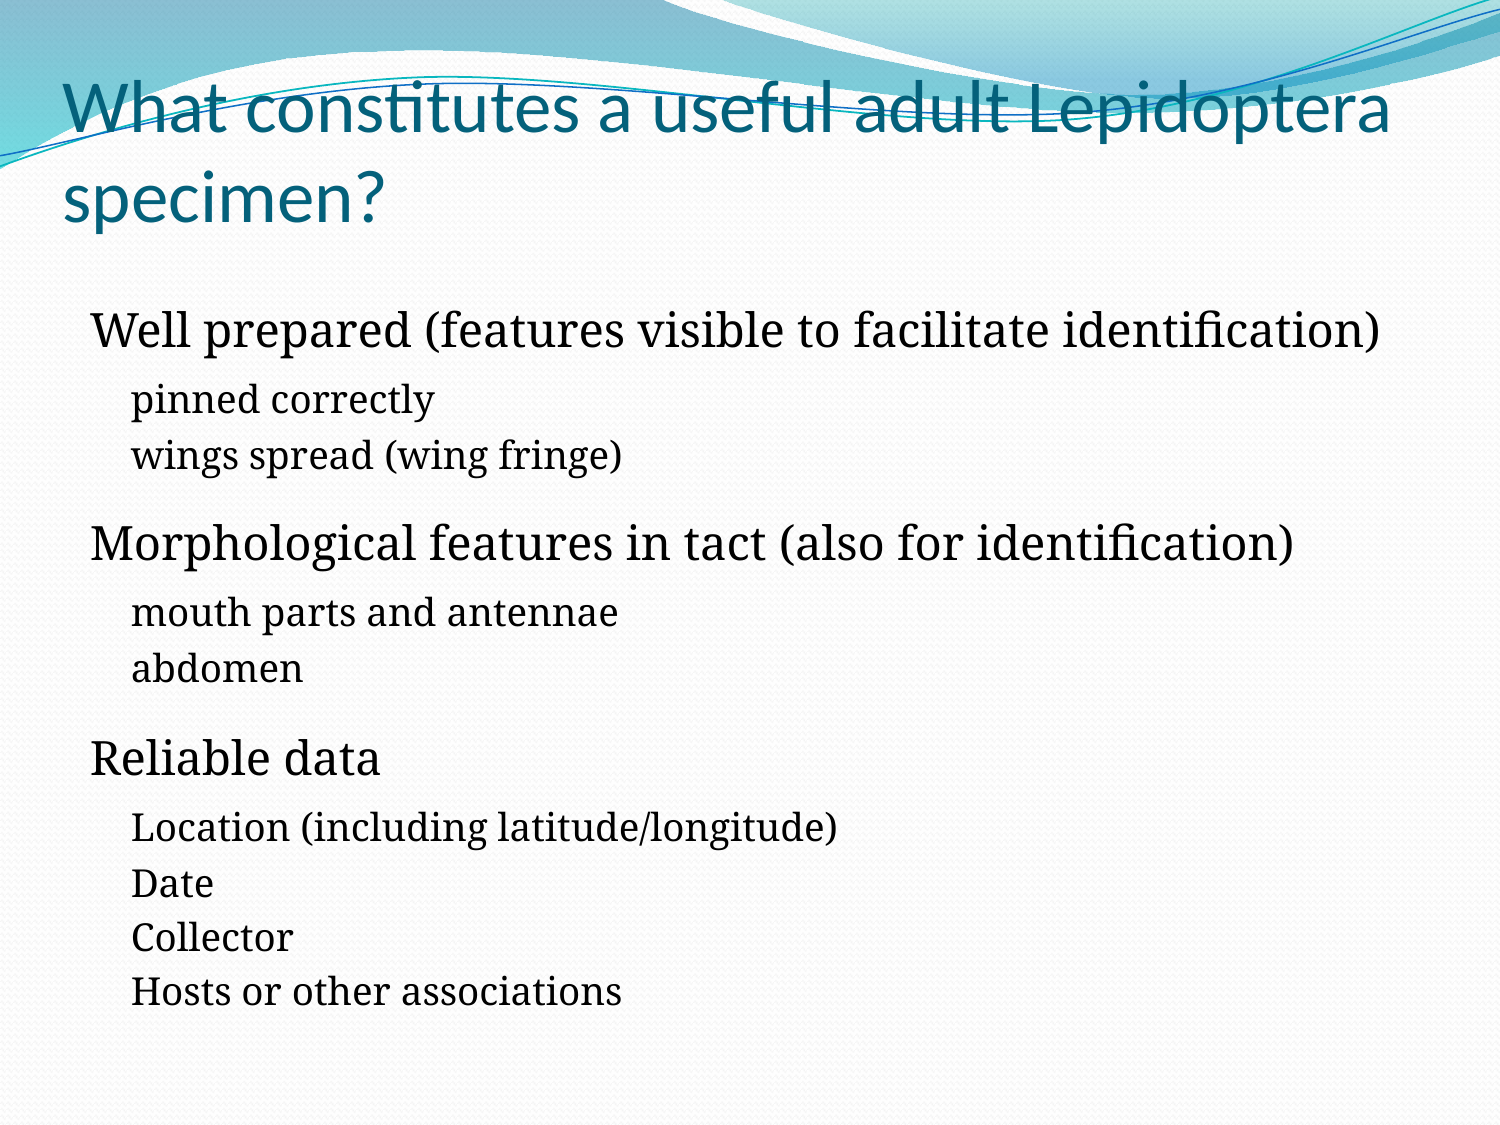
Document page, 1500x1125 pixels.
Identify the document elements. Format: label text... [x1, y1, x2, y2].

list Well prepared (features visible to facilitate identification) pinned correctly wings spread (wing fringe) Morphological features in tact (also for identification) mouth parts and antennae abdomen Reliable data Location (including latitude/longitude) Date Collector Hosts or other associations [75, 292, 1425, 1038]
title What constitutes a useful adult Lepidoptera specimen? [62, 50, 1413, 238]
